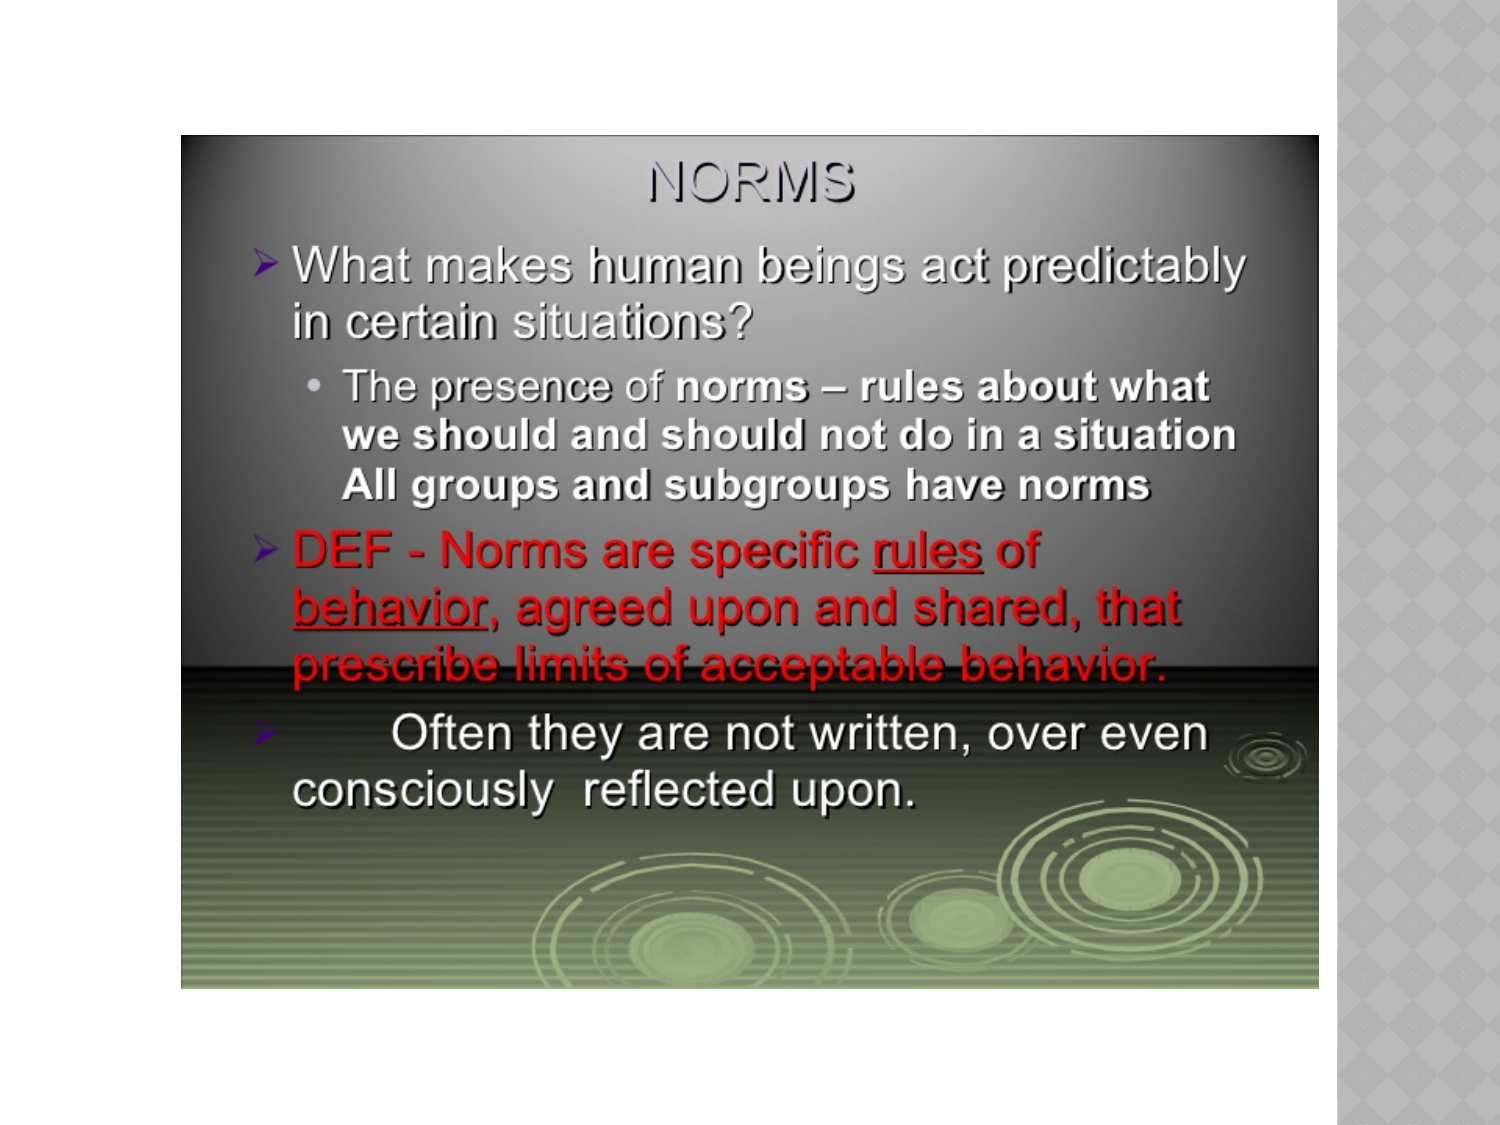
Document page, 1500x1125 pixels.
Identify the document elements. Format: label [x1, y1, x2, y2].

picture [180, 135, 1320, 990]
